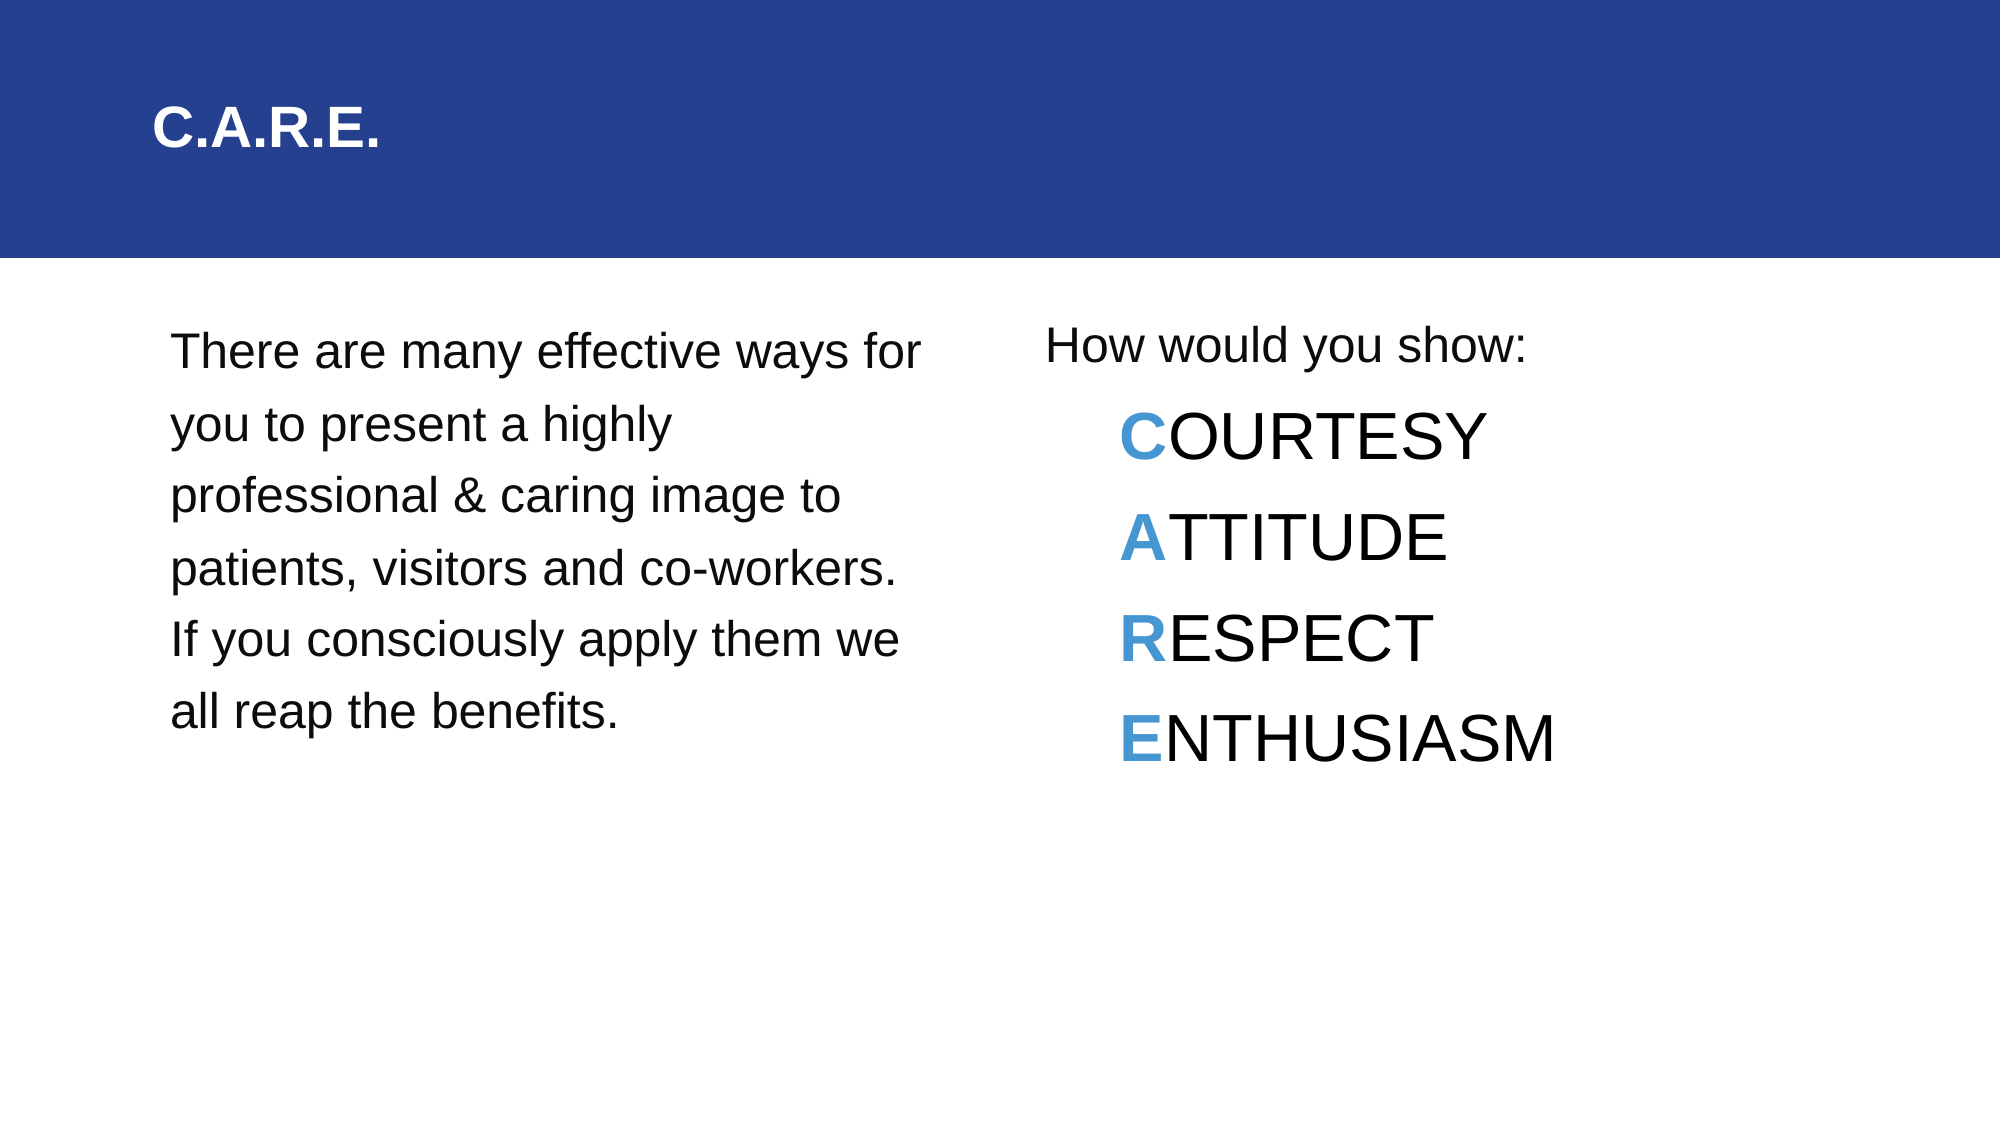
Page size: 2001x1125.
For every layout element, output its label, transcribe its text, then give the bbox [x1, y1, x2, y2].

list How would you show: COURTESY ATTITUDE RESPECT ENTHUSIASM [1012, 299, 1863, 1012]
text_box [624, 462, 1338, 588]
title C.A.R.E. [137, 20, 1863, 238]
list There are many effective ways for you to present a highly professional & caring image to patients, visitors and co-workers. If you consciously apply them we all reap the benefits. [137, 299, 946, 1012]
